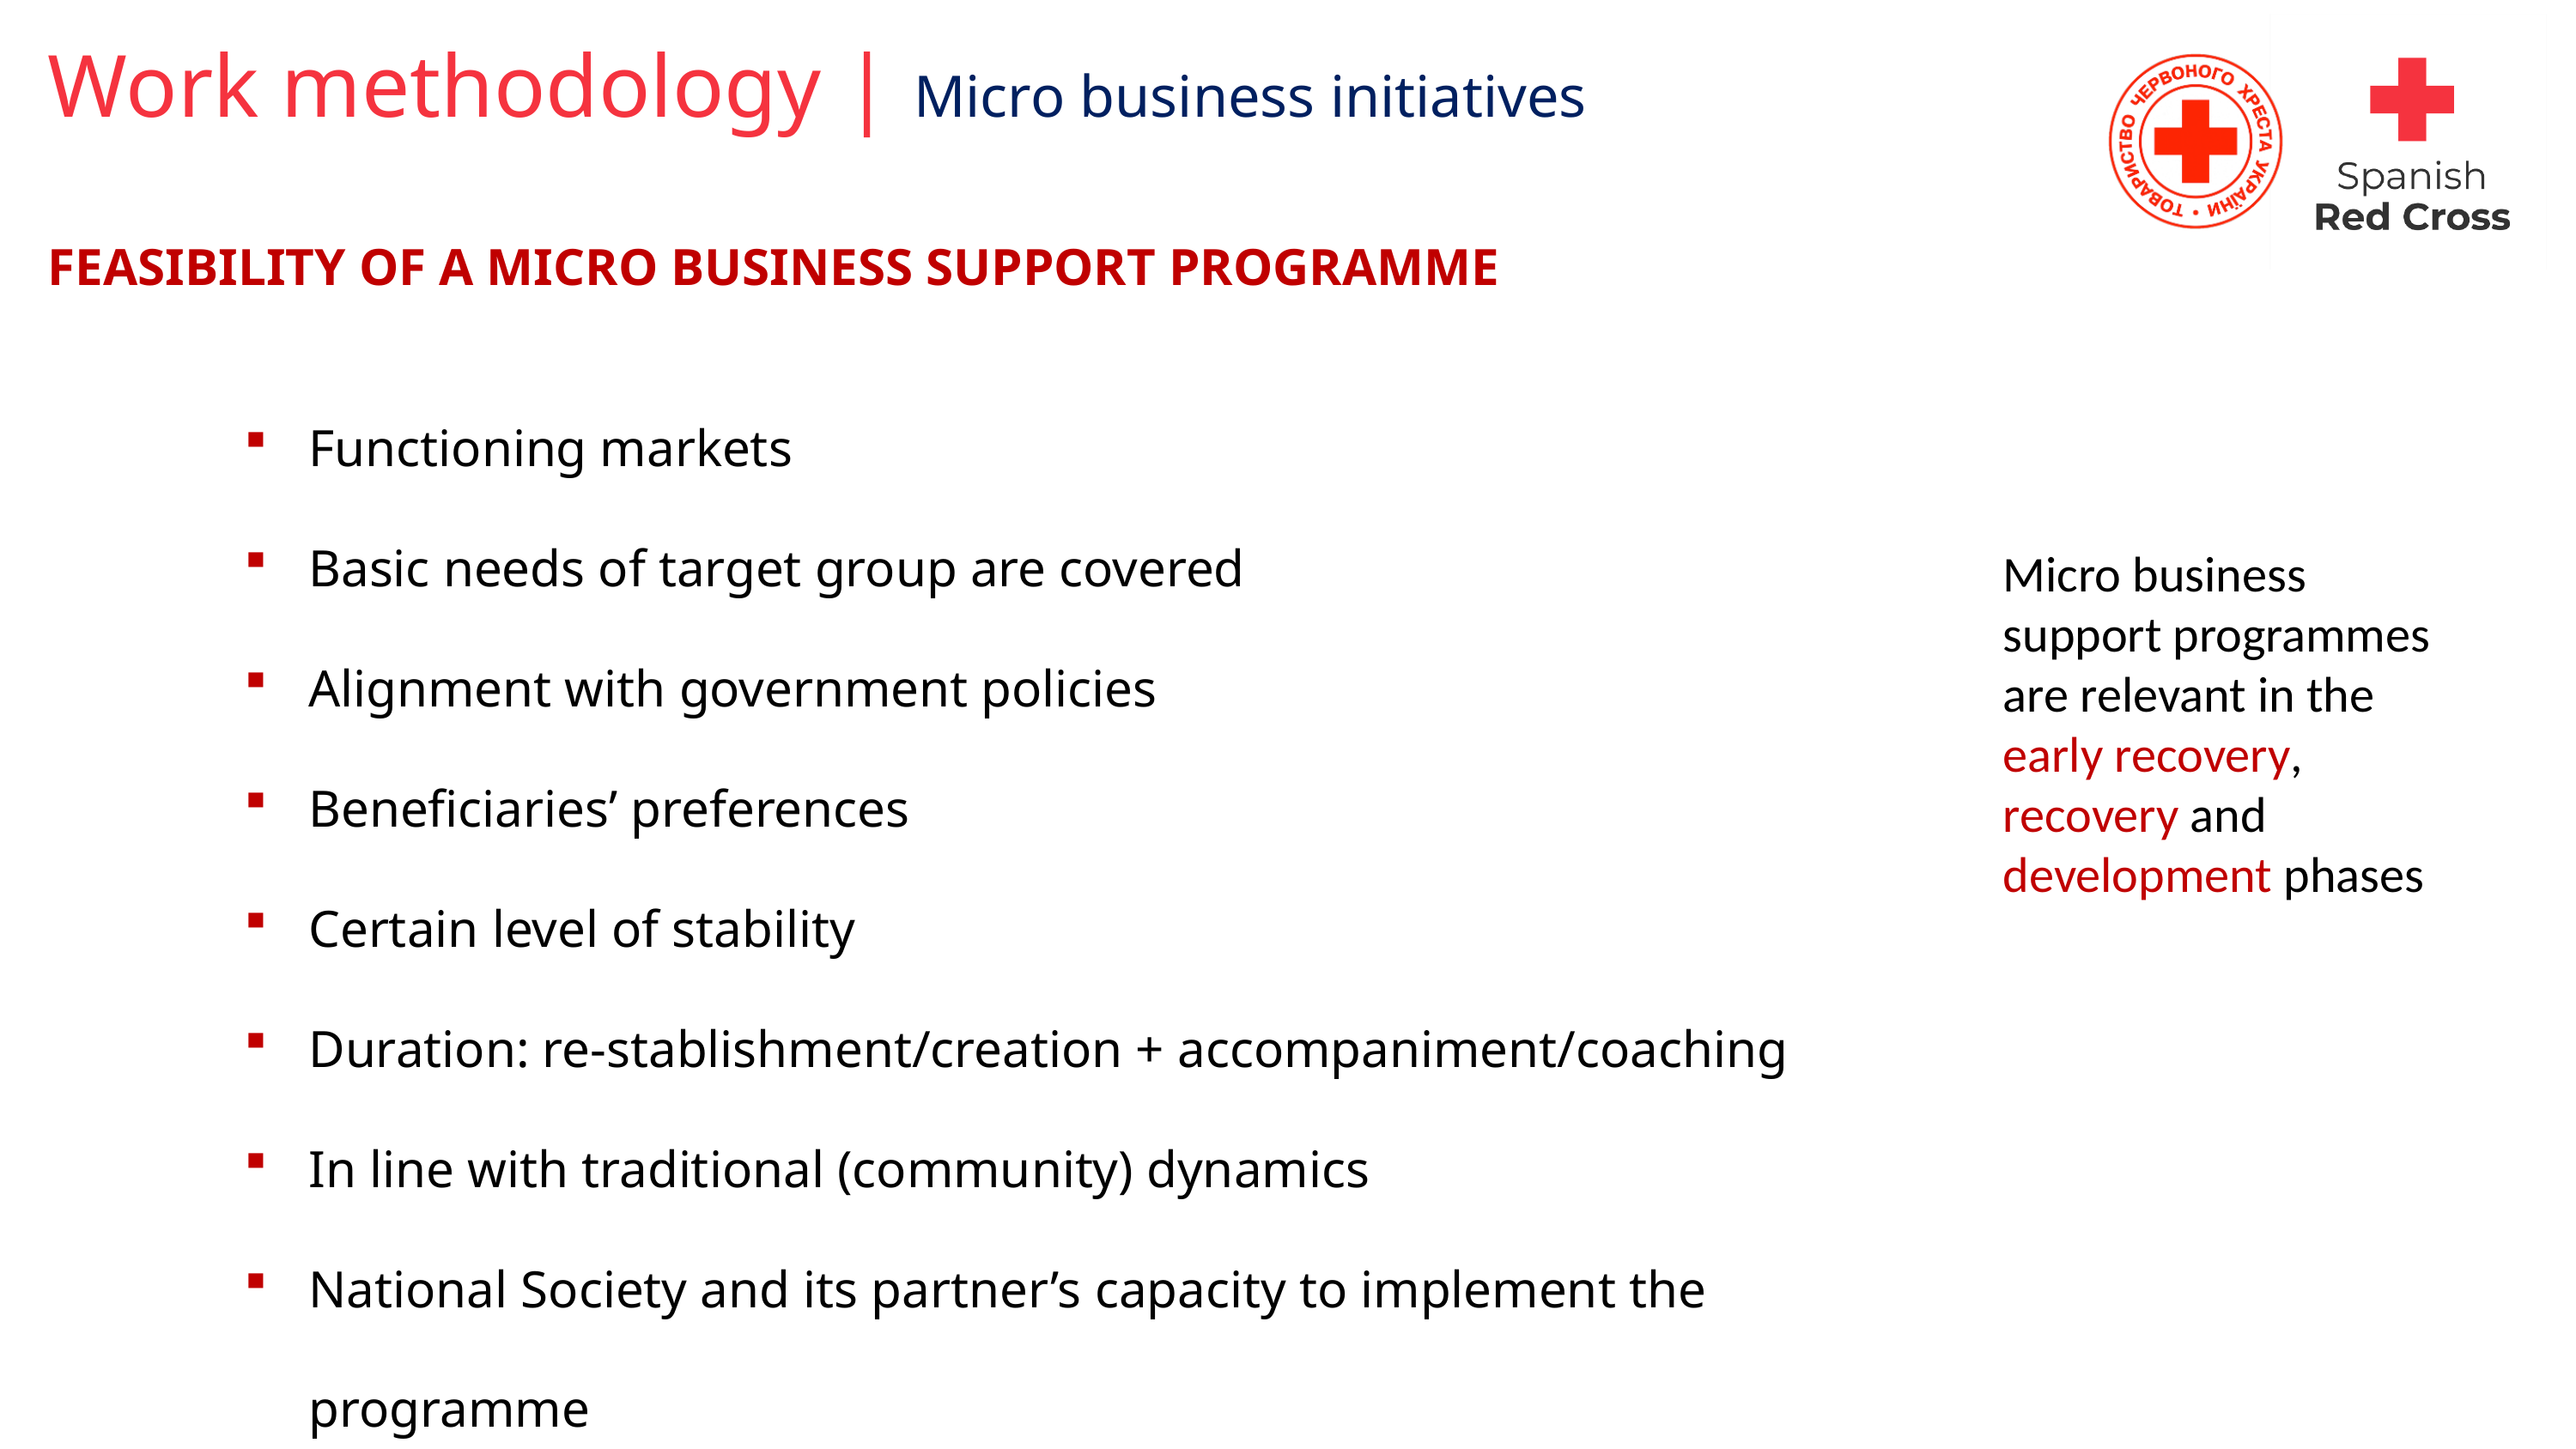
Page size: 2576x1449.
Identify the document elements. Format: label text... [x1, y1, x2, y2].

text_box Functioning markets Basic needs of target group are covered Alignment with government policies Beneficiaries’ preferences Certain level of stability Duration: re-stablishment/creation + accompaniment/coaching In line with traditional (community) dynamics National Society and its partner’s capacity to implement the programme [238, 349, 1833, 1445]
picture [2100, 3, 2547, 281]
text_box FEASIBILITY OF A MICRO BUSINESS SUPPORT PROGRAMME [41, 198, 1662, 302]
text_box Micro business support programmes are relevant in the early recovery, recovery and development phases [1990, 536, 2479, 909]
text_box Work methodology | Micro business initiatives [41, 24, 1893, 141]
